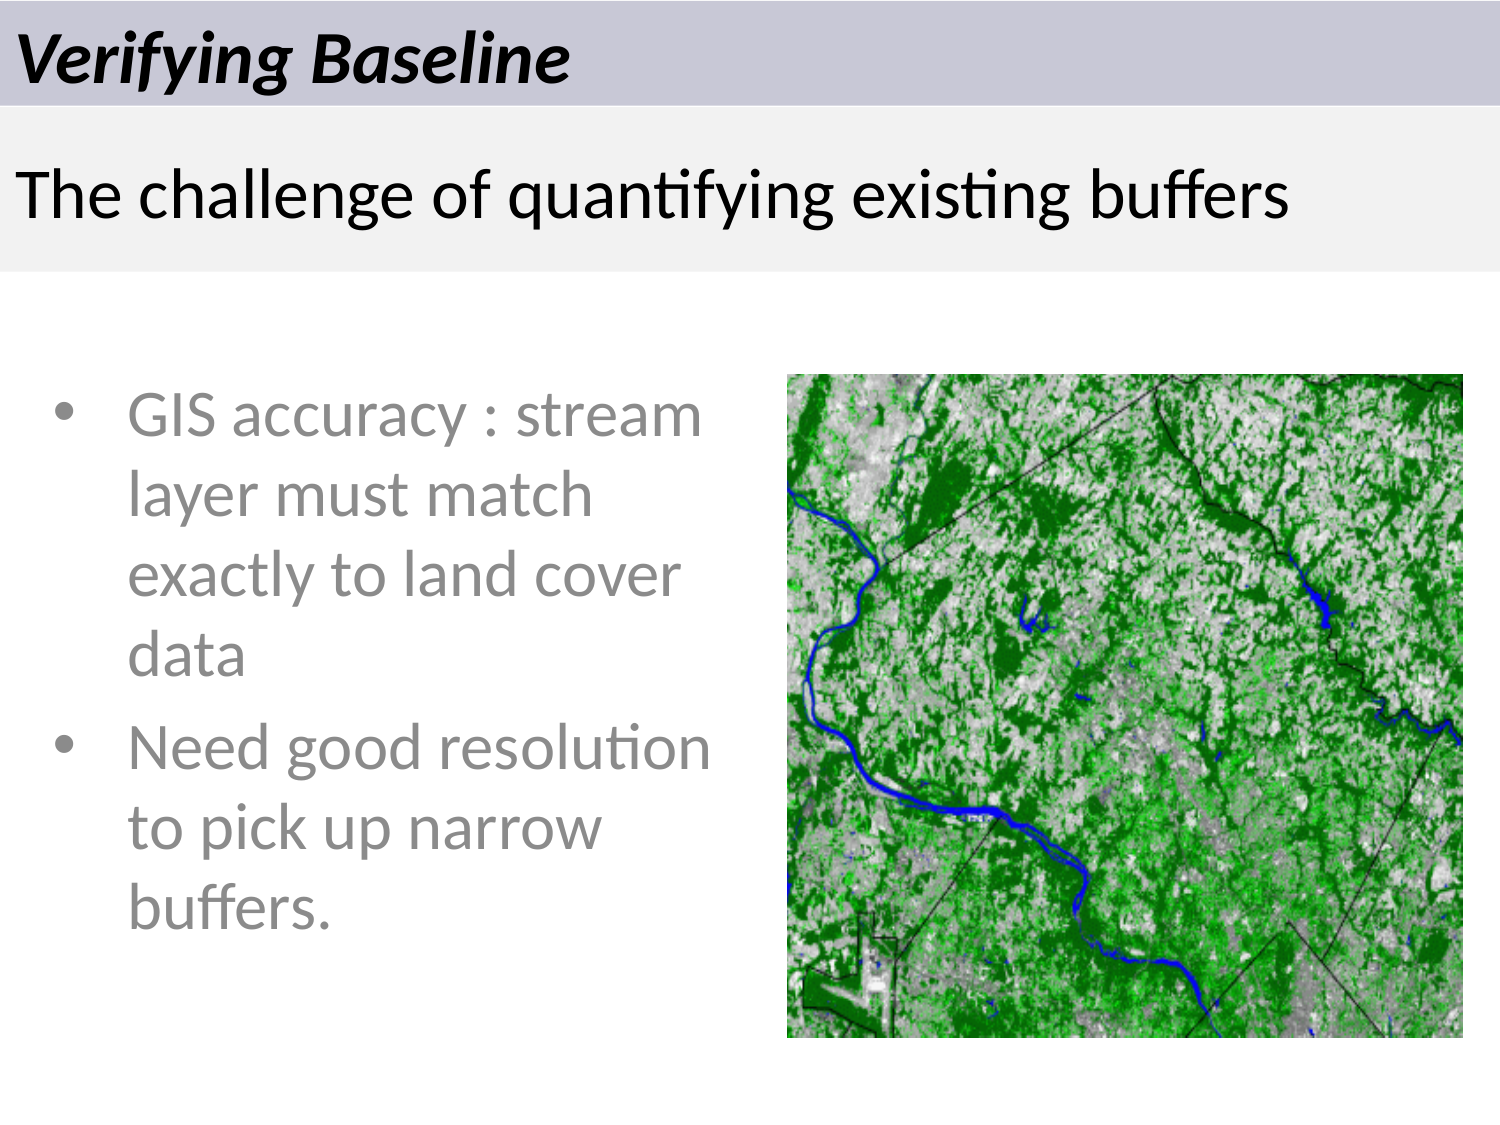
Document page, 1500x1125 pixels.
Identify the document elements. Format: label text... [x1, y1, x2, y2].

subtitle GIS accuracy : stream layer must match exactly to land cover data Need good resolution to pick up narrow buffers. [37, 362, 750, 650]
picture [787, 374, 1463, 1038]
text_box Verifying Baseline [0, 0, 1500, 106]
title The challenge of quantifying existing buffers [0, 107, 1500, 272]
